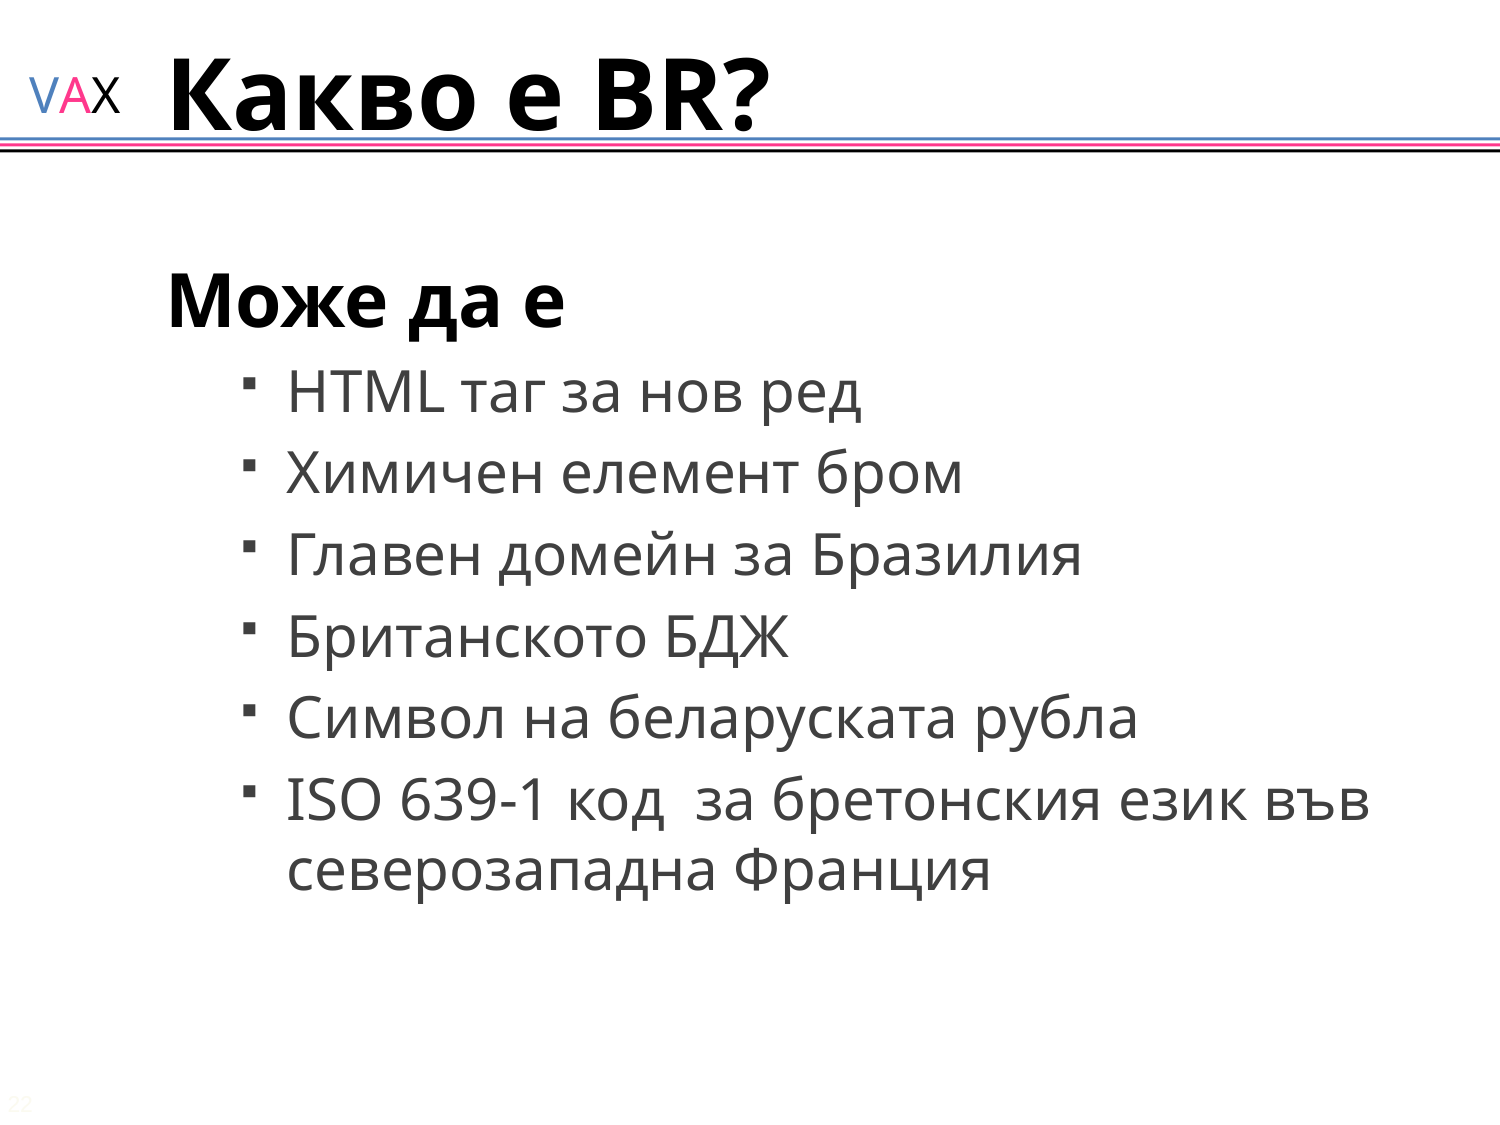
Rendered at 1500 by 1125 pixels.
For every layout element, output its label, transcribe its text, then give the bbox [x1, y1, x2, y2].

title Какво е BR? [0, 37, 1500, 144]
list Може да е HTML таг за нов ред Химичен елемент бром Главен домейн за Бразилия Британското БДЖ Символ на беларуската рубла ISO 639-1 код за бретонския език във северозападна Франция [150, 200, 1488, 1113]
